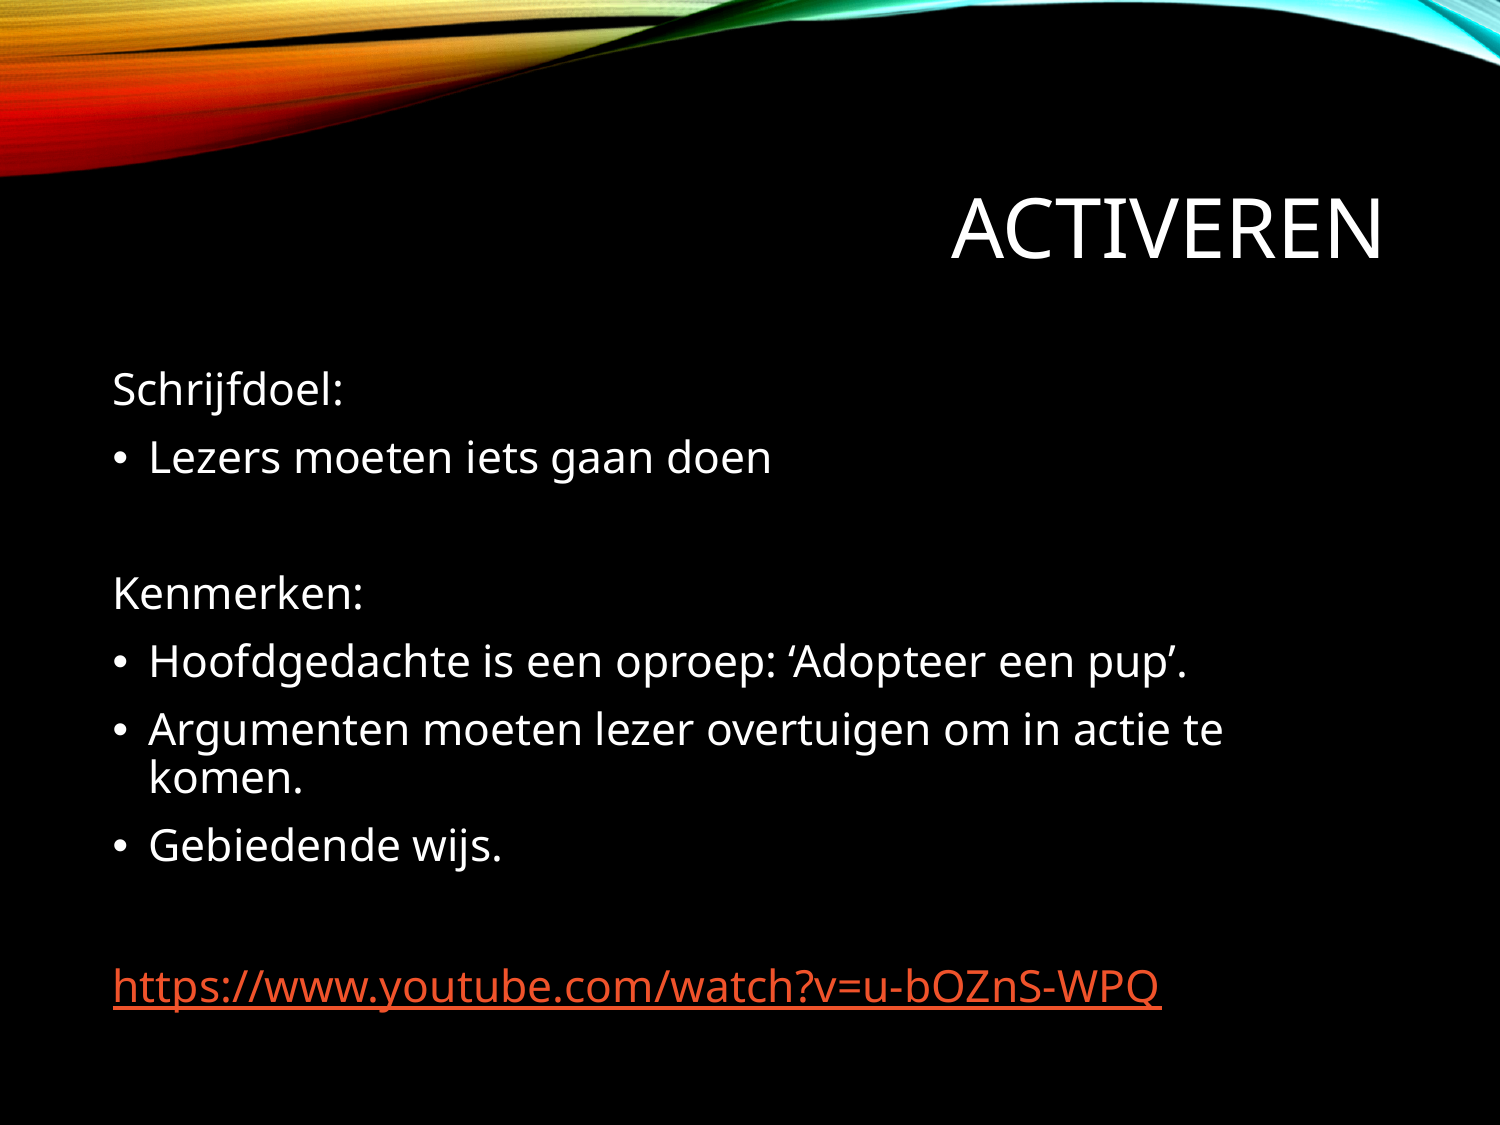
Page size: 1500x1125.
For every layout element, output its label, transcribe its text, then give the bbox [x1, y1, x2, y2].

picture [0, 0, 1500, 178]
list Schrijfdoel: Lezers moeten iets gaan doen Kenmerken: Hoofdgedachte is een oproep: ‘Adopteer een pup’. Argumenten moeten lezer overtuigen om in actie te komen. Gebiedende wijs. https://www.youtube.com/watch?v=u-bOZnS-WPQ [97, 360, 1403, 1028]
title activeren [356, 125, 1403, 338]
